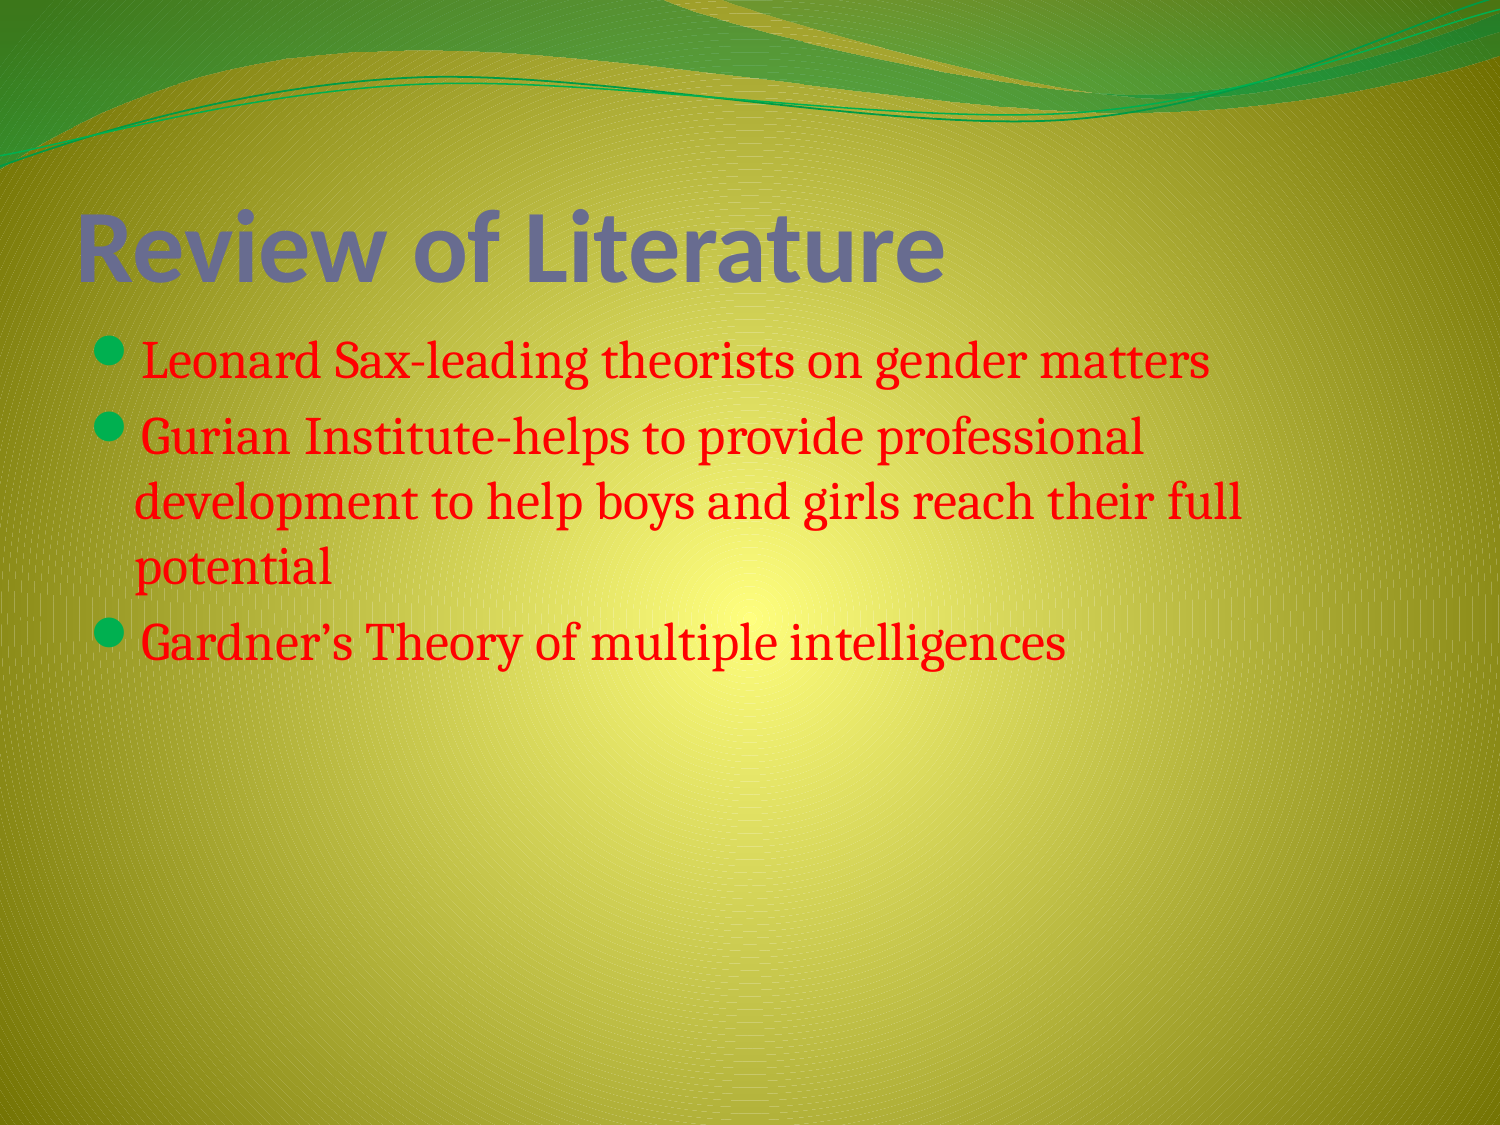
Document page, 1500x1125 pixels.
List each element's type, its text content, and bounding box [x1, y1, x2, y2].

list Leonard Sax-leading theorists on gender matters Gurian Institute-helps to provide professional development to help boys and girls reach their full potential Gardner’s Theory of multiple intelligences [75, 317, 1425, 1038]
title Review of Literature [75, 115, 1425, 303]
